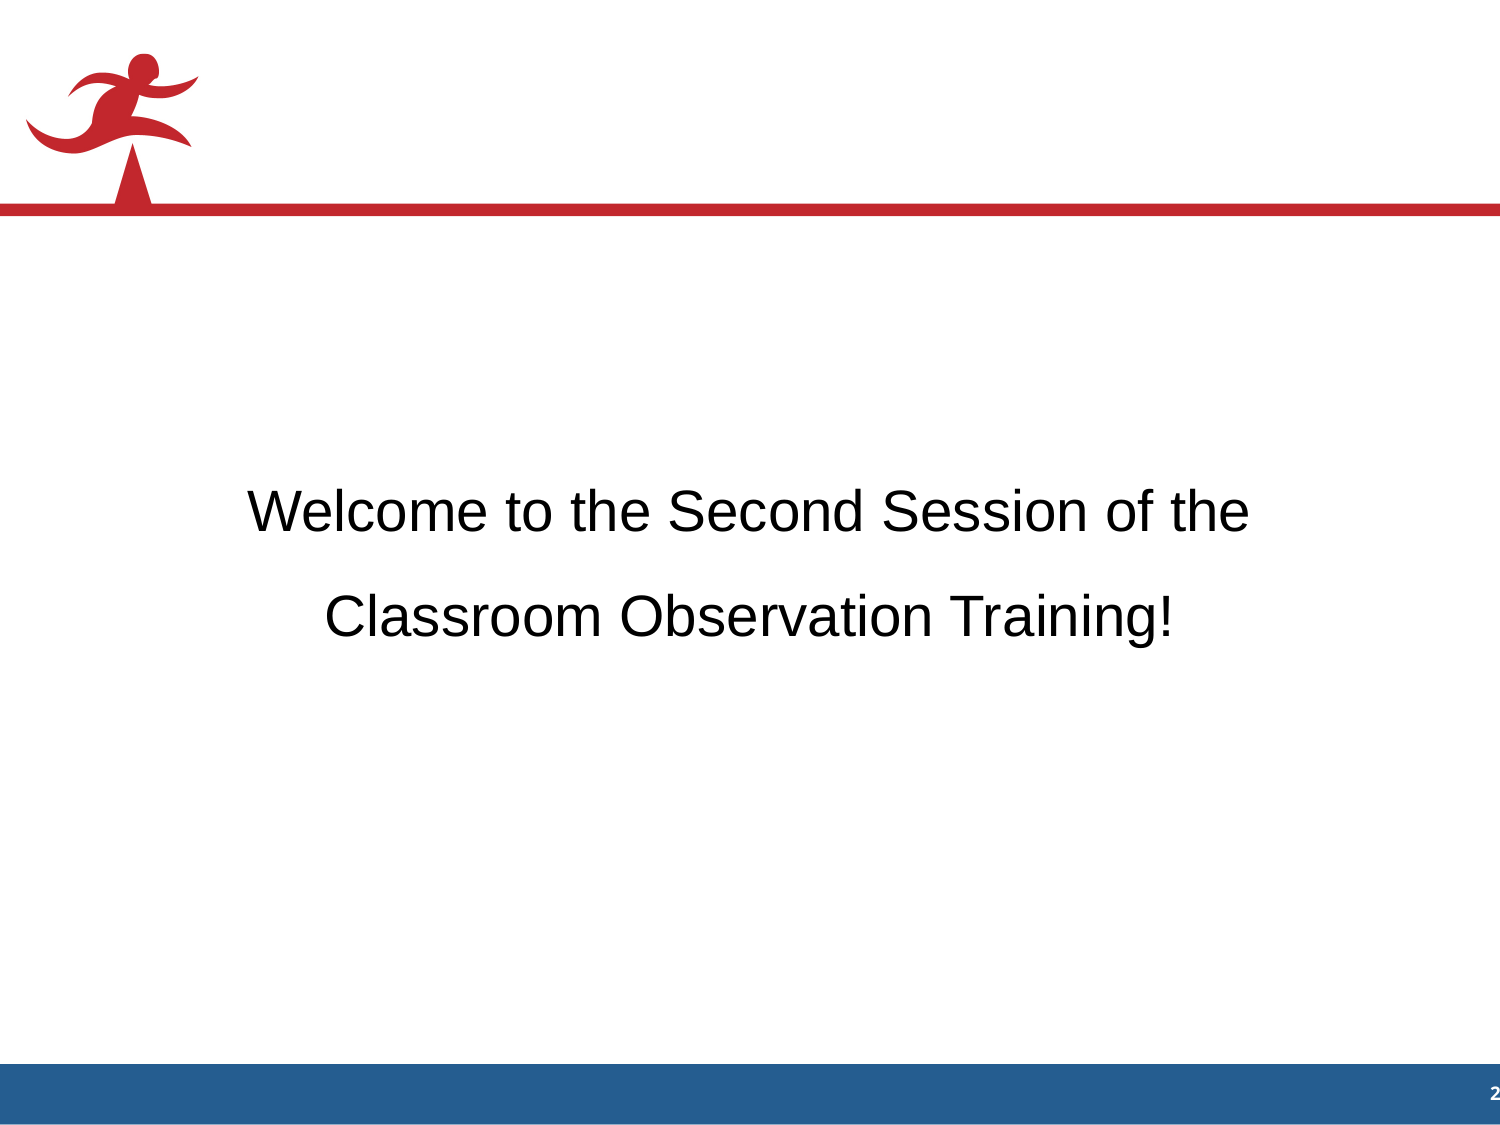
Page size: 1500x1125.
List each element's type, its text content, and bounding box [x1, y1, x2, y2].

picture [0, 0, 1500, 1125]
title Welcome to the Second Session of the Classroom Observation Training! [99, 431, 1400, 694]
